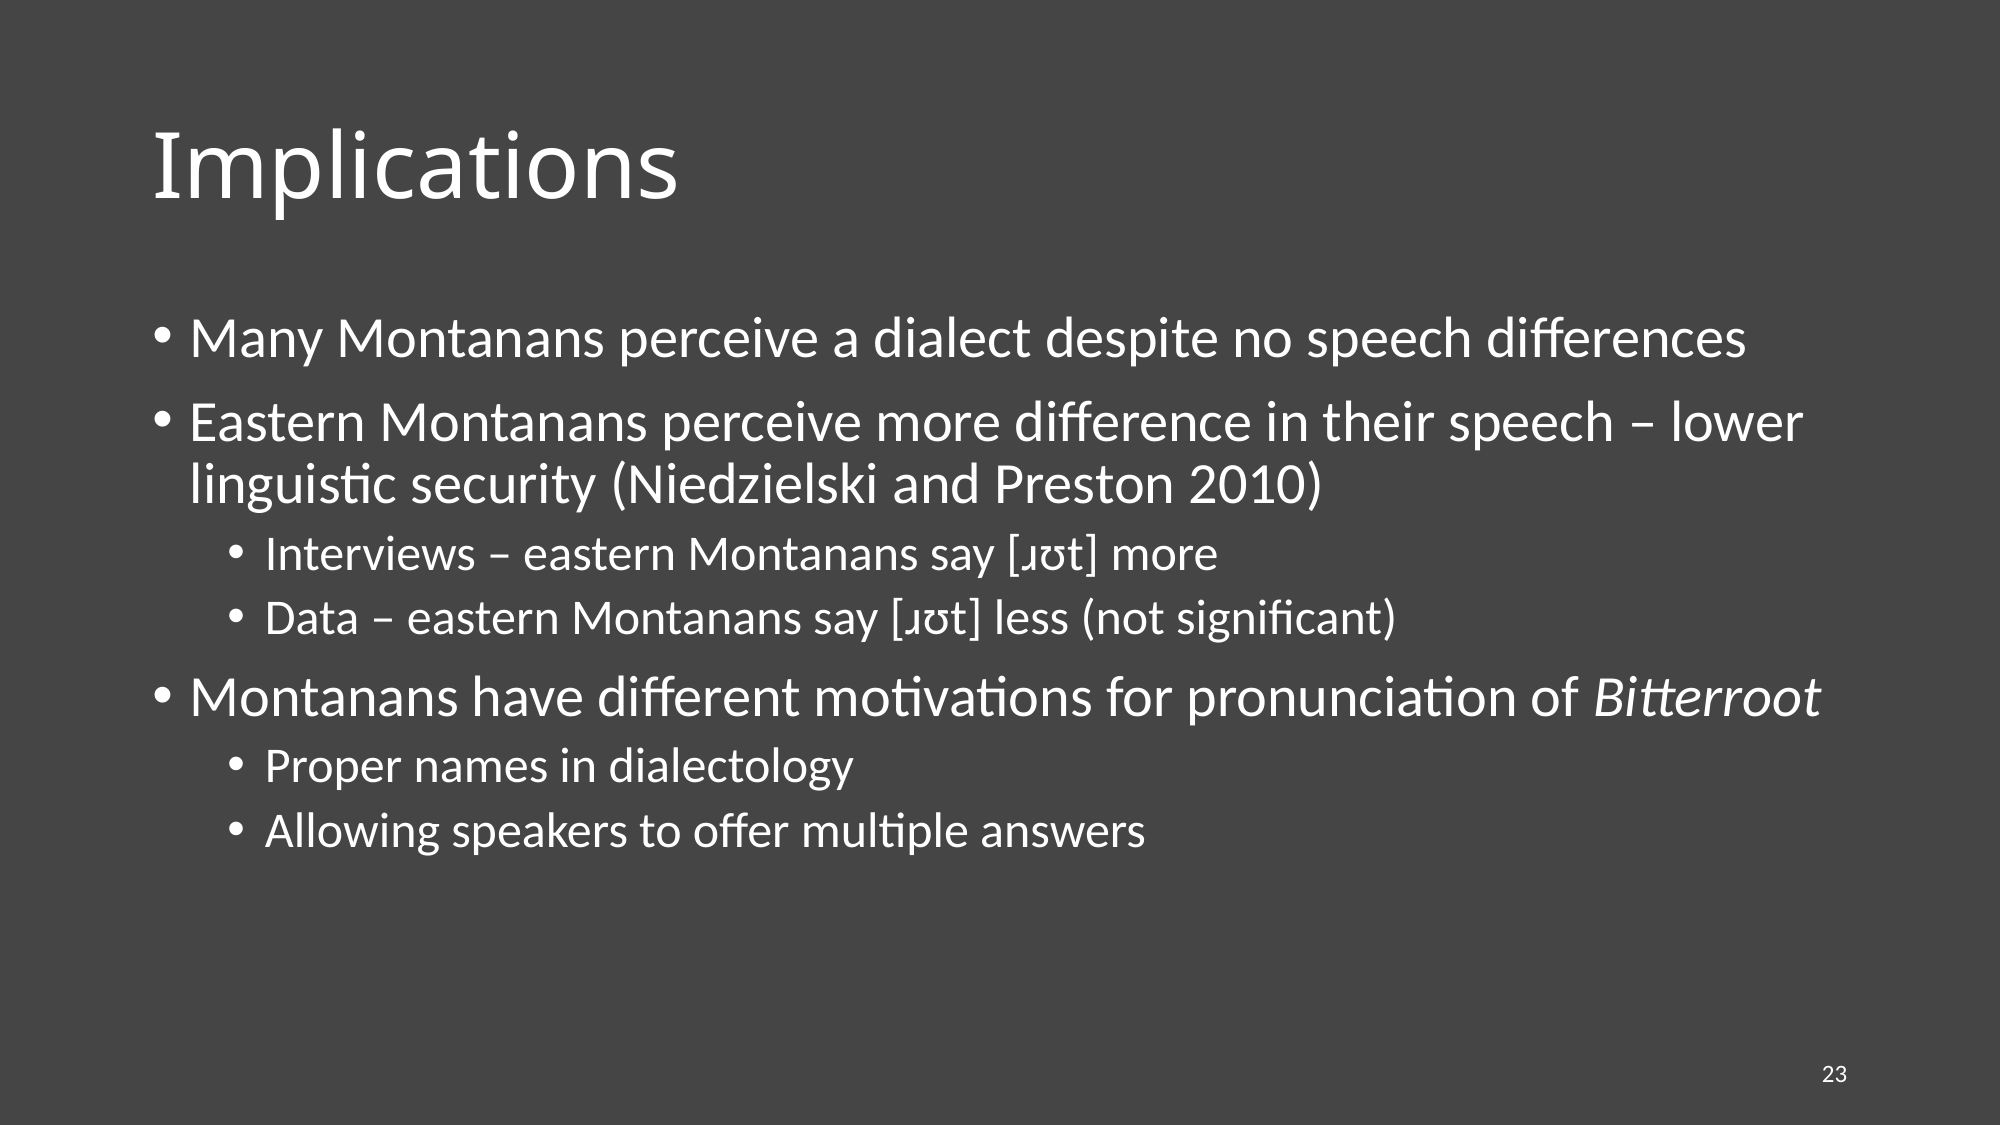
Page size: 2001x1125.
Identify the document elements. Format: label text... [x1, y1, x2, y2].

title Implications [137, 59, 1863, 278]
list Many Montanans perceive a dialect despite no speech differences Eastern Montanans perceive more difference in their speech – lower linguistic security (Niedzielski and Preston 2010) Interviews – eastern Montanans say [ɹʊt] more Data – eastern Montanans say [ɹʊt] less (not significant) Montanans have different motivations for pronunciation of Bitterroot Proper names in dialectology Allowing speakers to offer multiple answers [137, 299, 1863, 1014]
slide_number 23 [1412, 1042, 1863, 1103]
